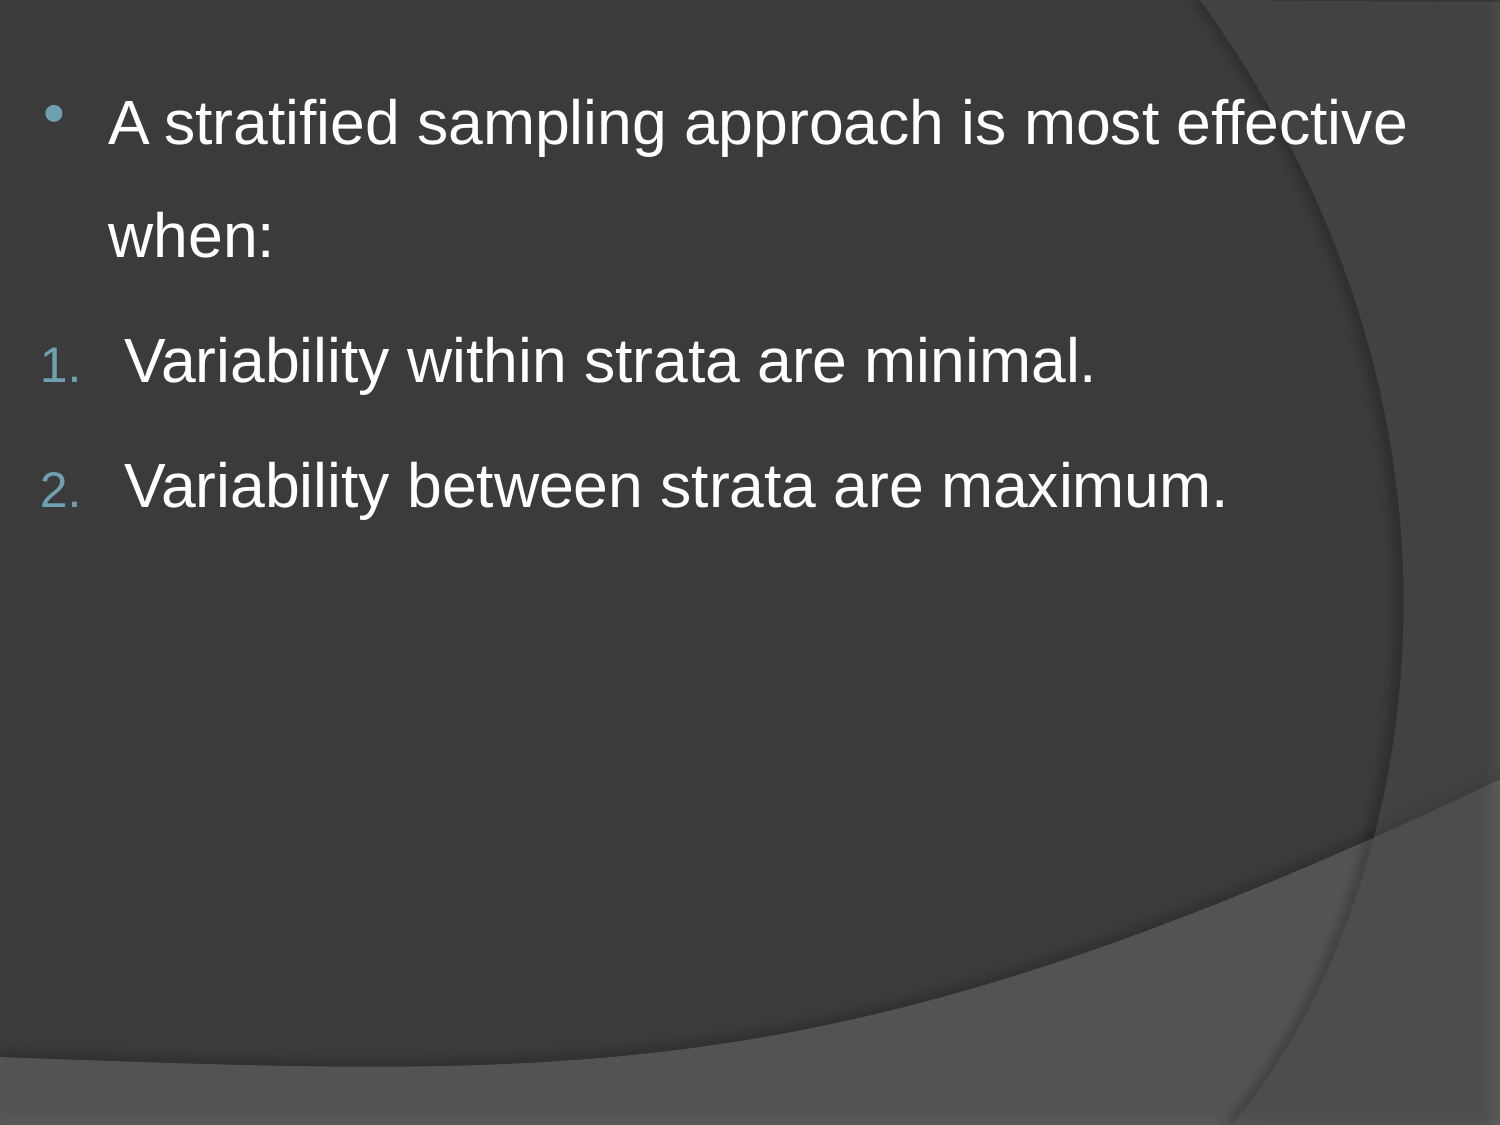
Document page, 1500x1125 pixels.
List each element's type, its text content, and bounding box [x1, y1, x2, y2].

list A stratified sampling approach is most effective when: Variability within strata are minimal. Variability between strata are maximum. [24, 37, 1425, 1100]
